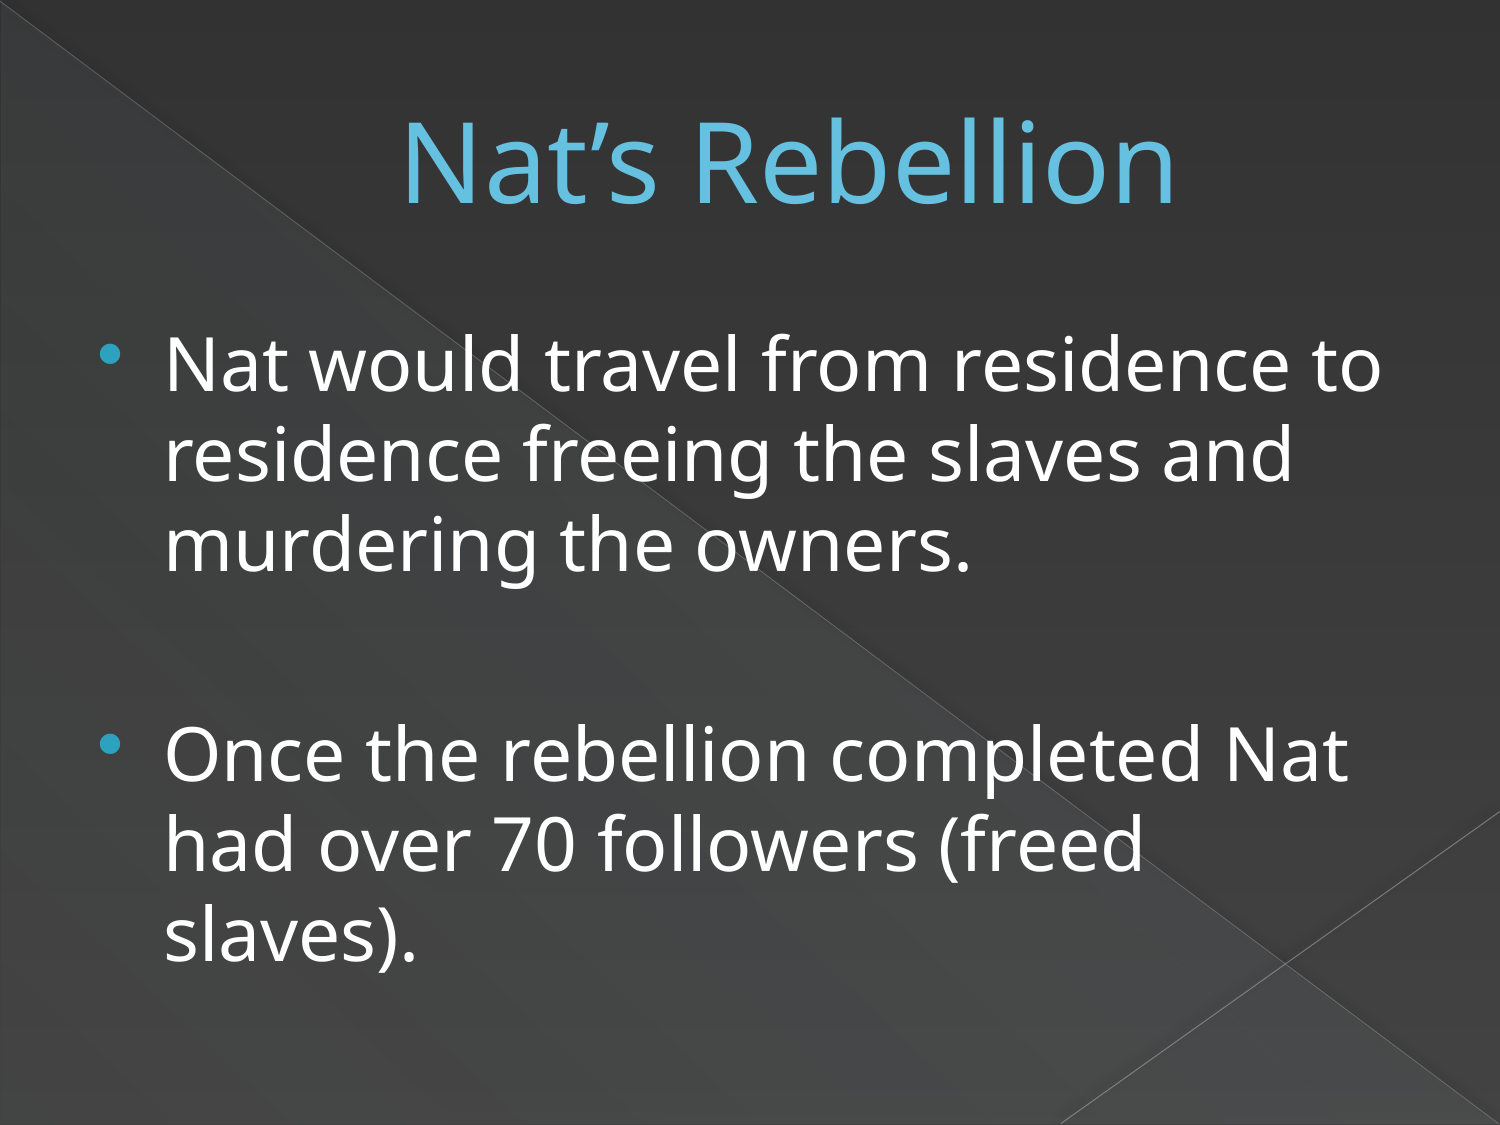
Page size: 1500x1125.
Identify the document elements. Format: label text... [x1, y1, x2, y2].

title Nat’s Rebellion [75, 43, 1425, 274]
list Nat would travel from residence to residence freeing the slaves and murdering the owners. Once the rebellion completed Nat had over 70 followers (freed slaves). [75, 308, 1425, 1059]
